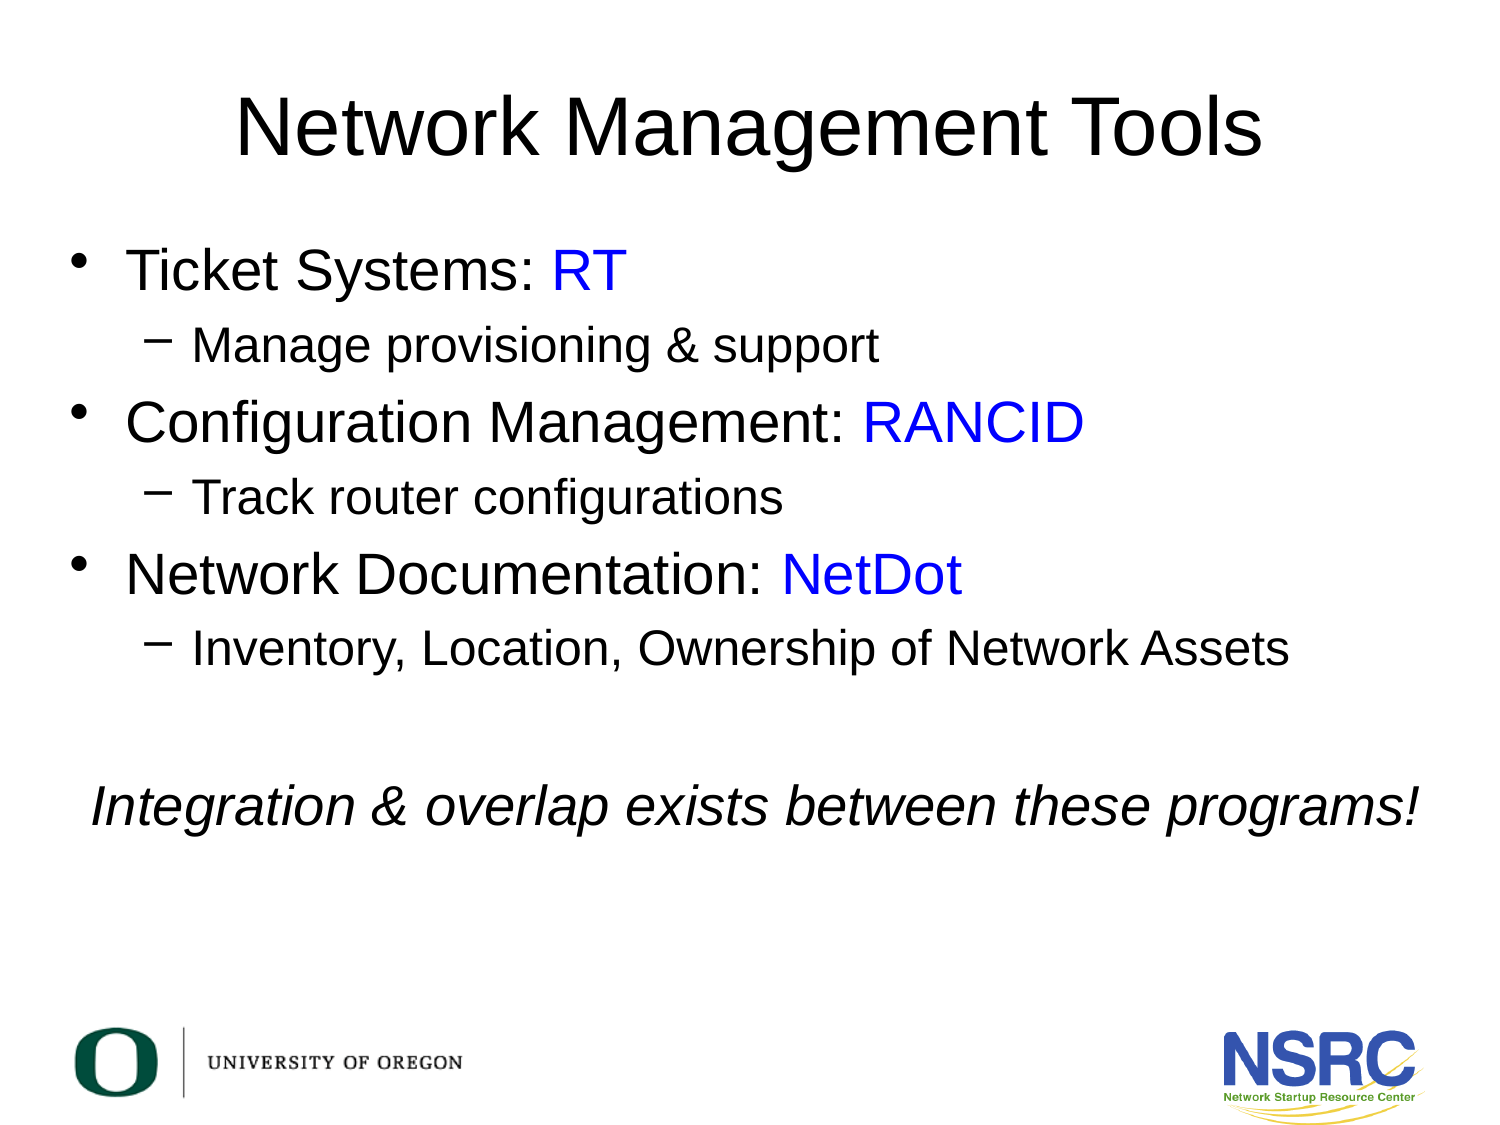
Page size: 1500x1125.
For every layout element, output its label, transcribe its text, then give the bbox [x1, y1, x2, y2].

picture [1224, 1030, 1425, 1125]
list Ticket Systems: RT Manage provisioning & support Configuration Management: RANCID Track router configurations Network Documentation: NetDot Inventory, Location, Ownership of Network Assets Integration & overlap exists between these programs! [54, 224, 1457, 1003]
title Network Management Tools [75, 45, 1425, 200]
picture [62, 1024, 475, 1101]
